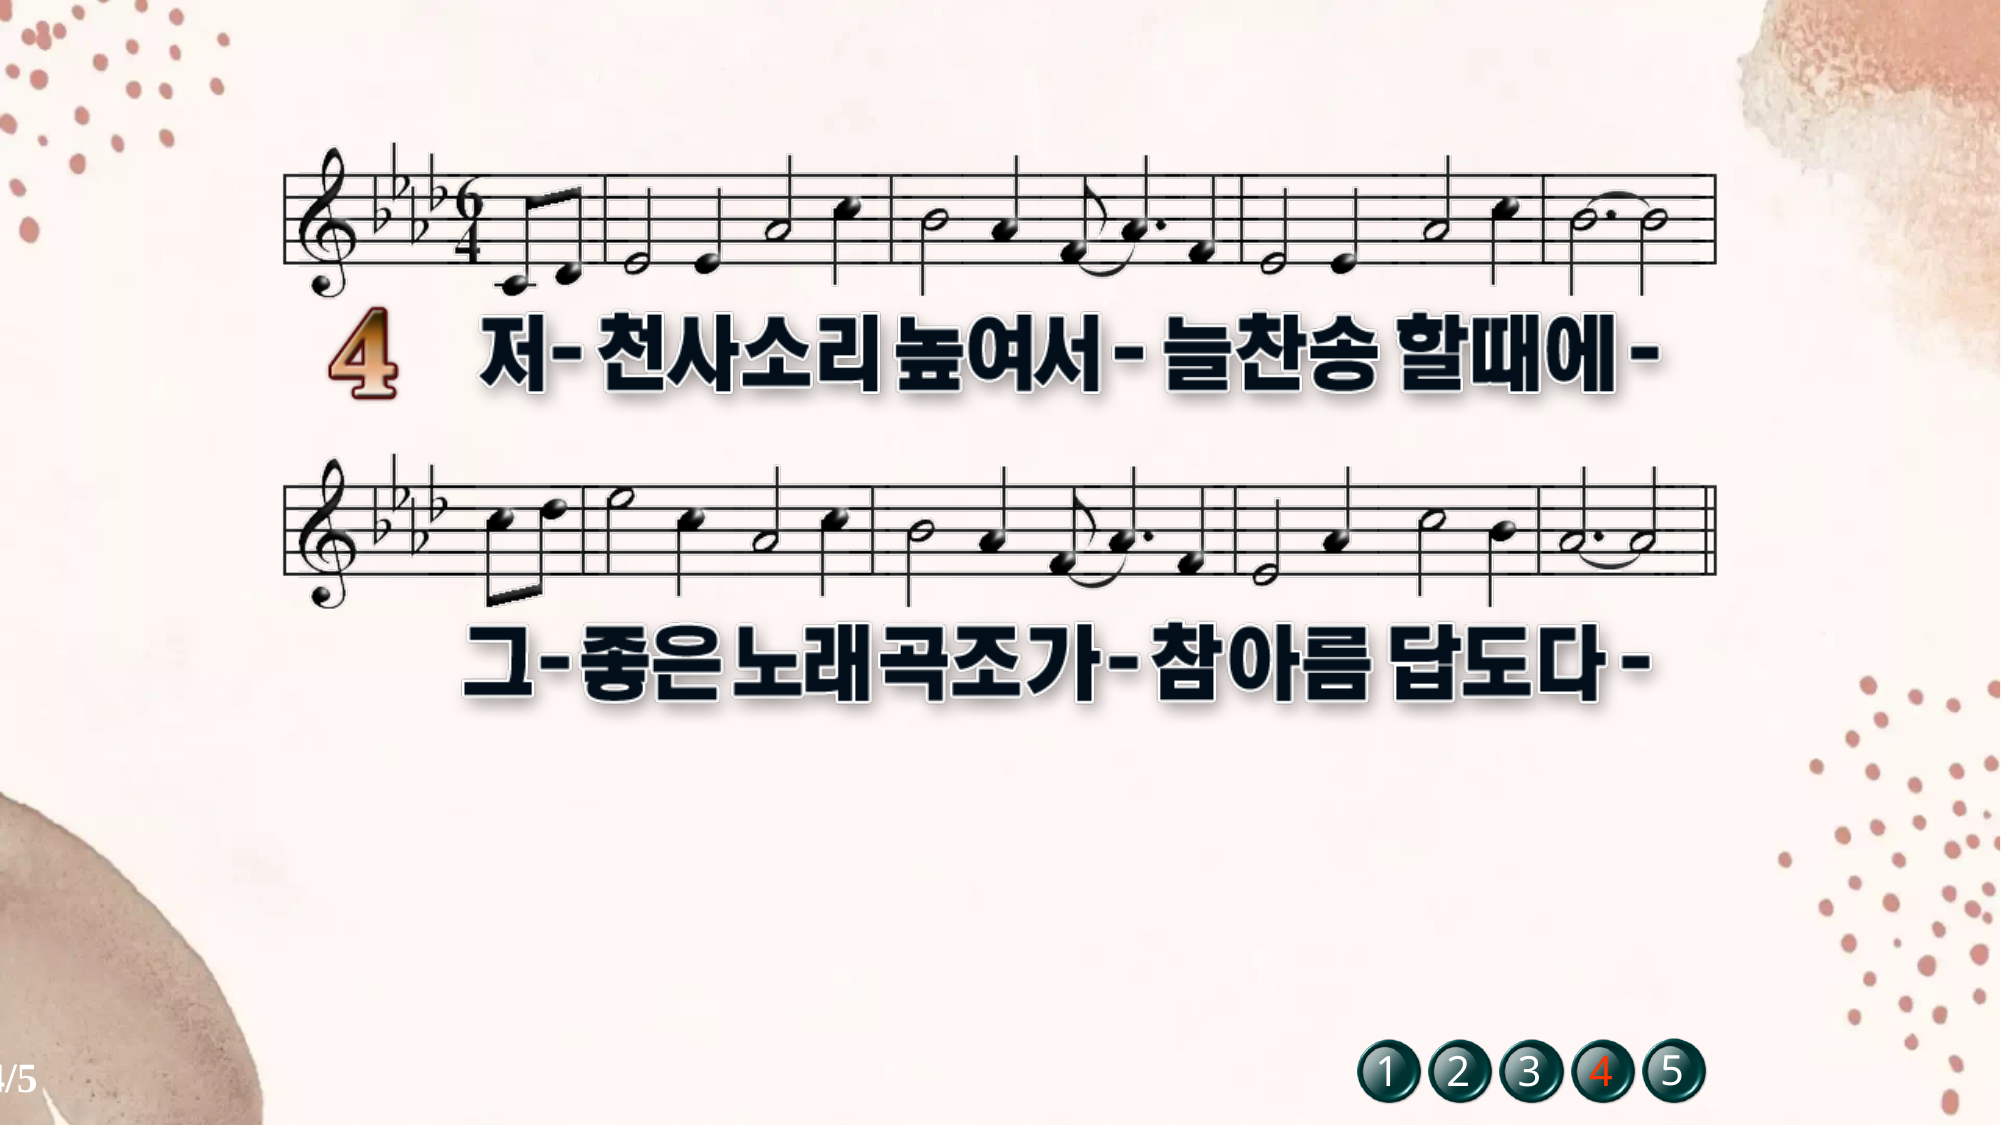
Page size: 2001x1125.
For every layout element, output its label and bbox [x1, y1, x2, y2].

picture [0, 0, 2001, 1125]
text_box [1425, 1035, 1496, 1106]
text_box [1568, 1035, 1638, 1106]
text_box [1354, 1035, 1424, 1106]
text_box [1496, 1035, 1567, 1106]
text_box [1639, 1034, 1709, 1106]
